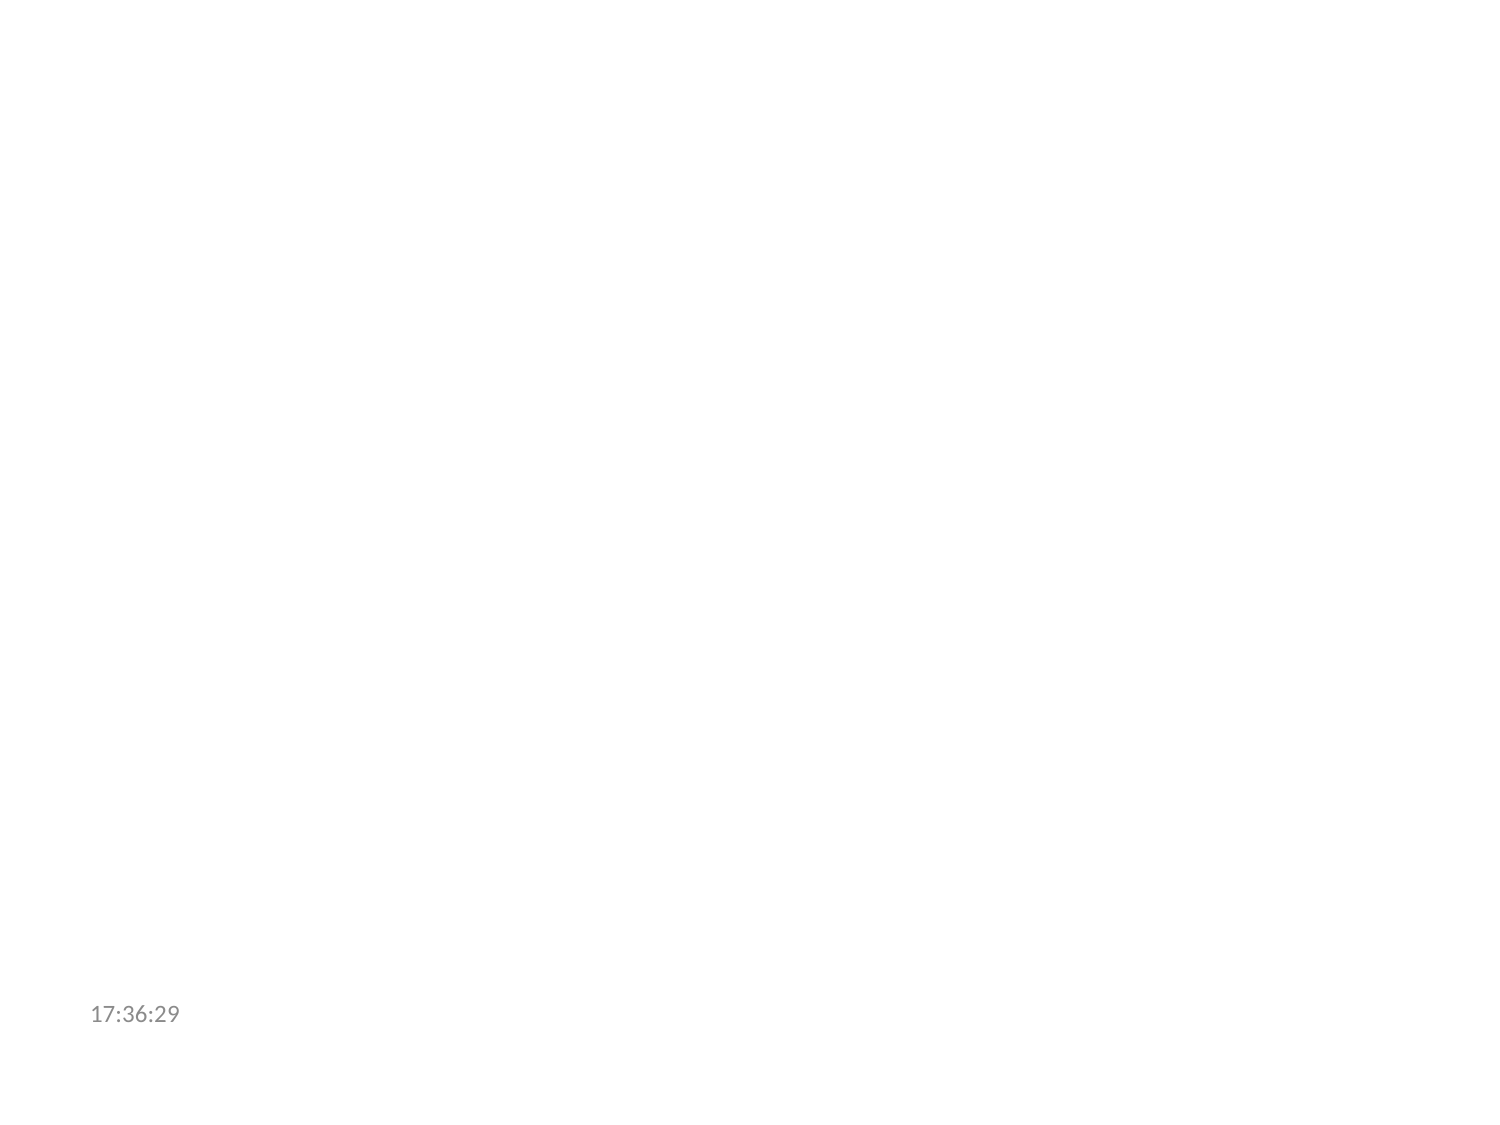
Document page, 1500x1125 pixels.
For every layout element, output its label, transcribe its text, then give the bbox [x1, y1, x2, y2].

text_box 15:35:09 [75, 982, 425, 1043]
